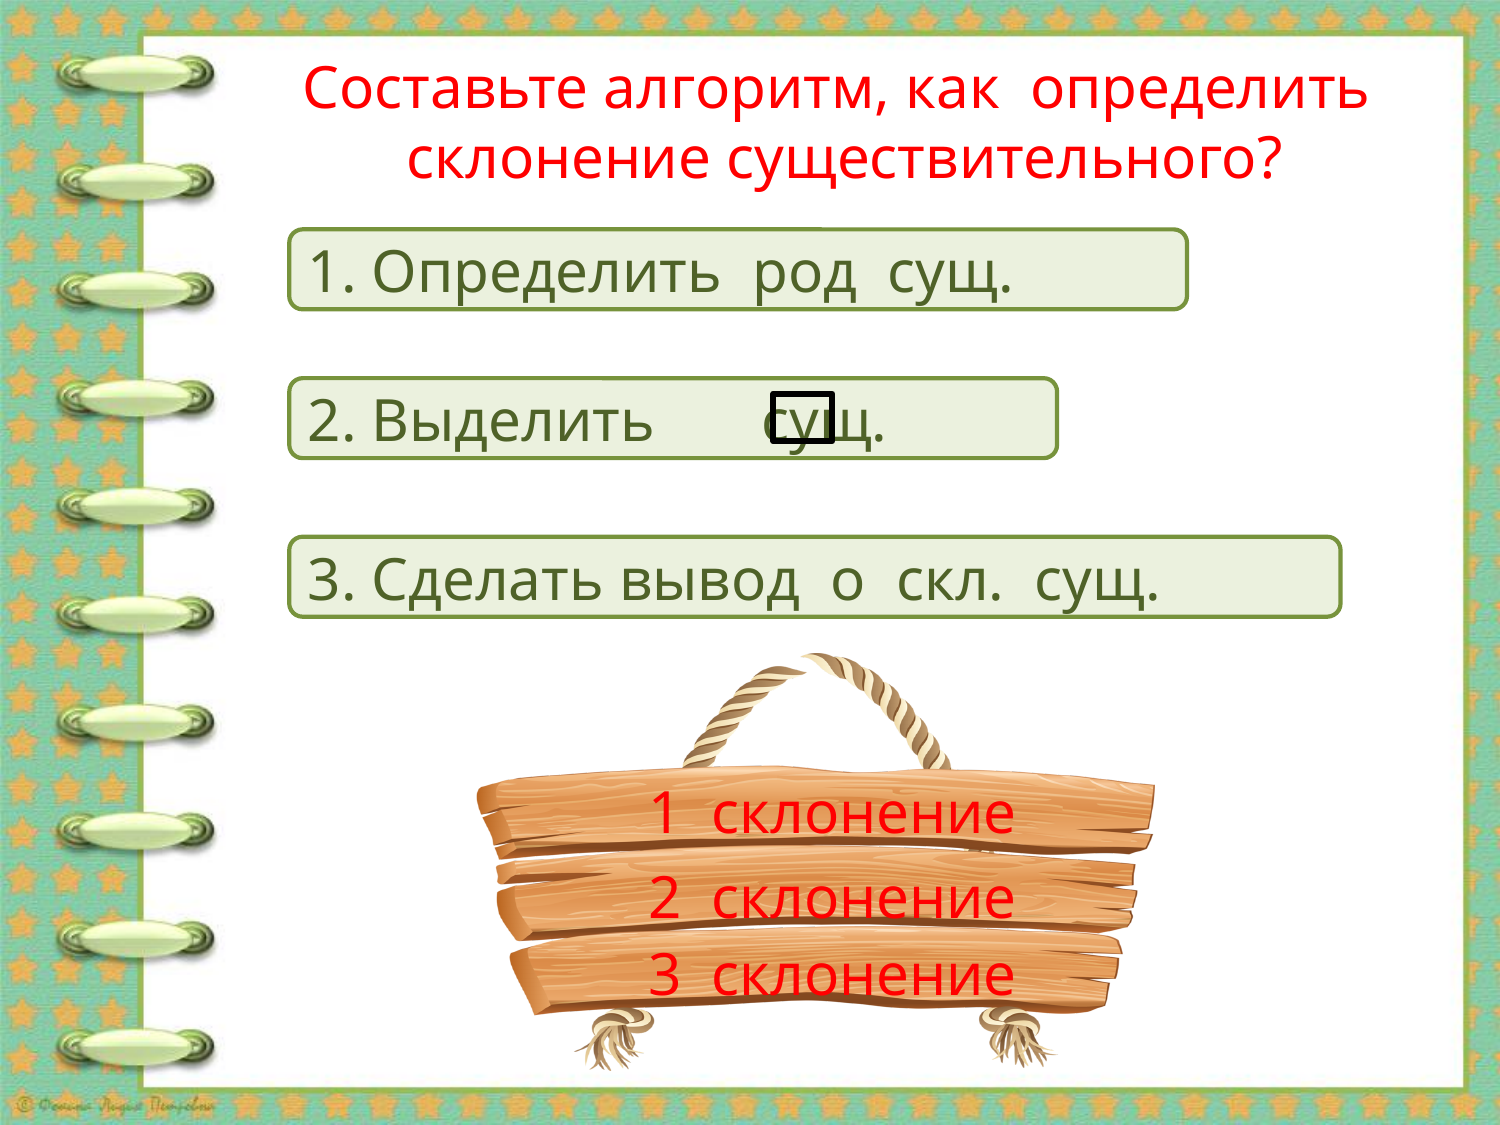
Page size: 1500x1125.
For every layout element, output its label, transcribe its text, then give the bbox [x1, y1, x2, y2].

picture [0, 0, 1500, 1125]
text_box 3. Сделать вывод о скл. сущ. [287, 534, 1343, 619]
title Составьте алгоритм, как определить склонение существительного? [200, 42, 1488, 301]
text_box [289, 377, 1058, 459]
text_box 1. Определить род сущ. [287, 227, 1190, 312]
